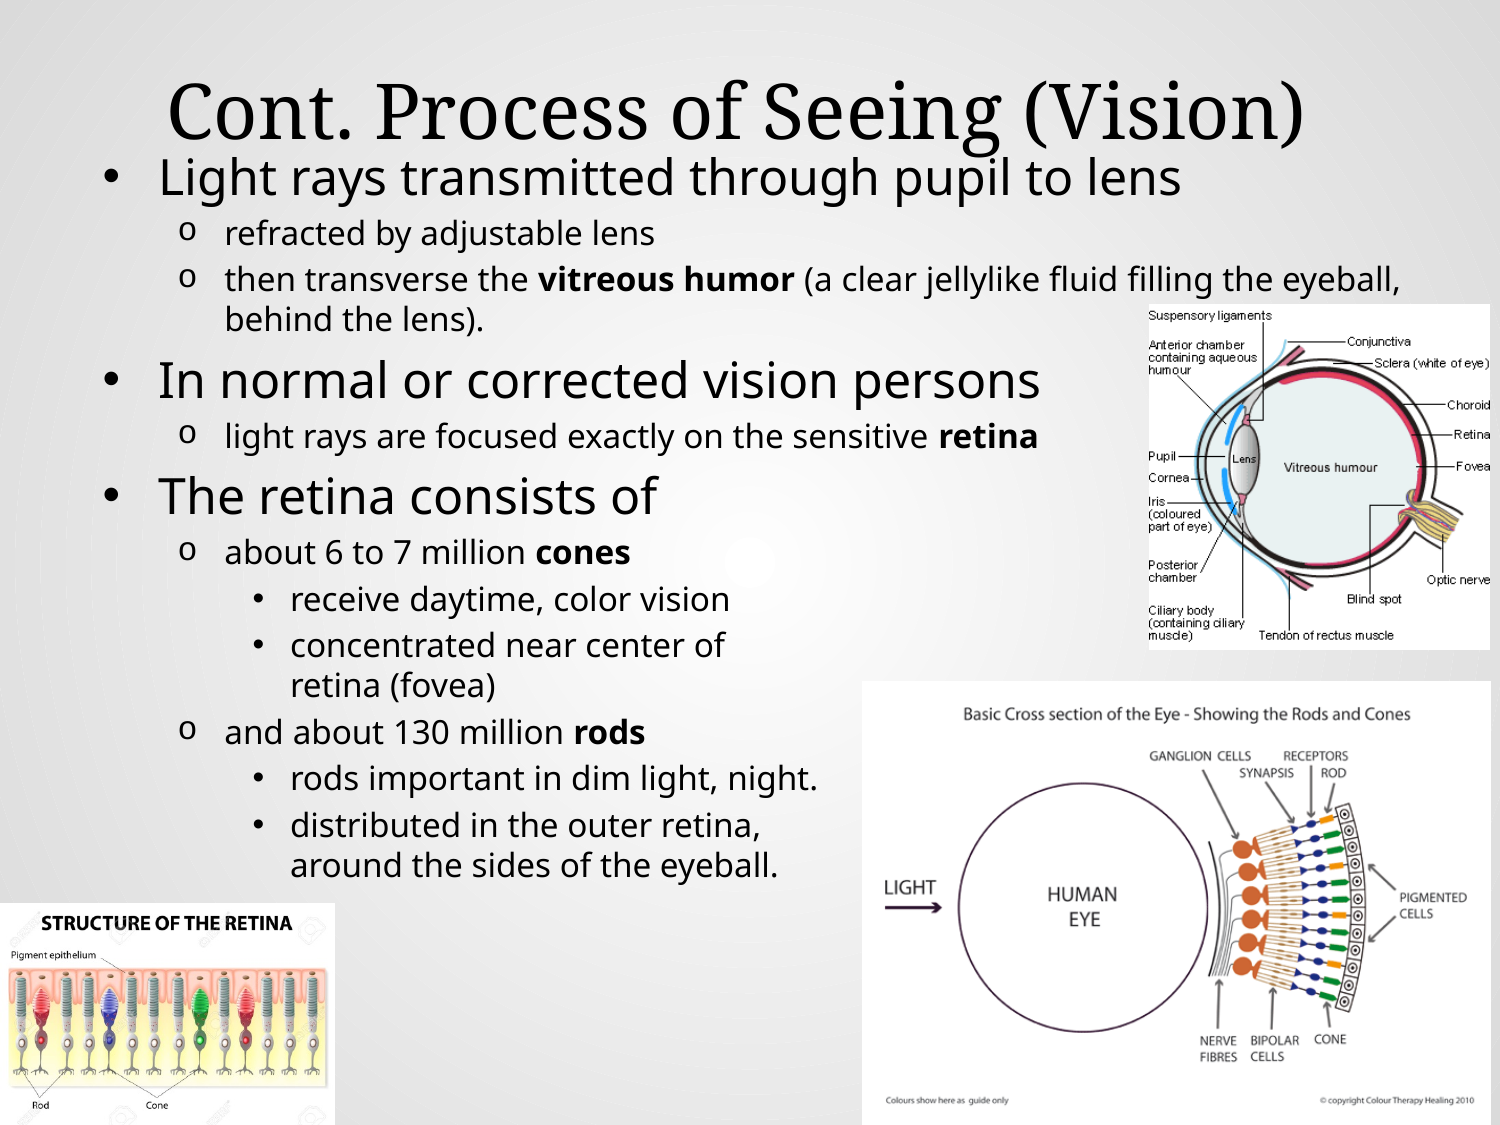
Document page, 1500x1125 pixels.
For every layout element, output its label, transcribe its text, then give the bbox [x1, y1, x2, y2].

list Light rays transmitted through pupil to lens refracted by adjustable lens then transverse the vitreous humor (a clear jellylike fluid filling the eyeball, behind the lens). In normal or corrected vision persons light rays are focused exactly on the sensitive retina The retina consists of about 6 to 7 million cones receive daytime, color vision concentrated near center of retina (fovea) and about 130 million rods rods important in dim light, night. distributed in the outer retina, around the sides of the eyeball. [87, 137, 1438, 1113]
title Cont. Process of Seeing (Vision) [62, 62, 1413, 163]
picture [0, 902, 335, 1125]
picture [1149, 303, 1491, 651]
picture [862, 680, 1491, 1125]
